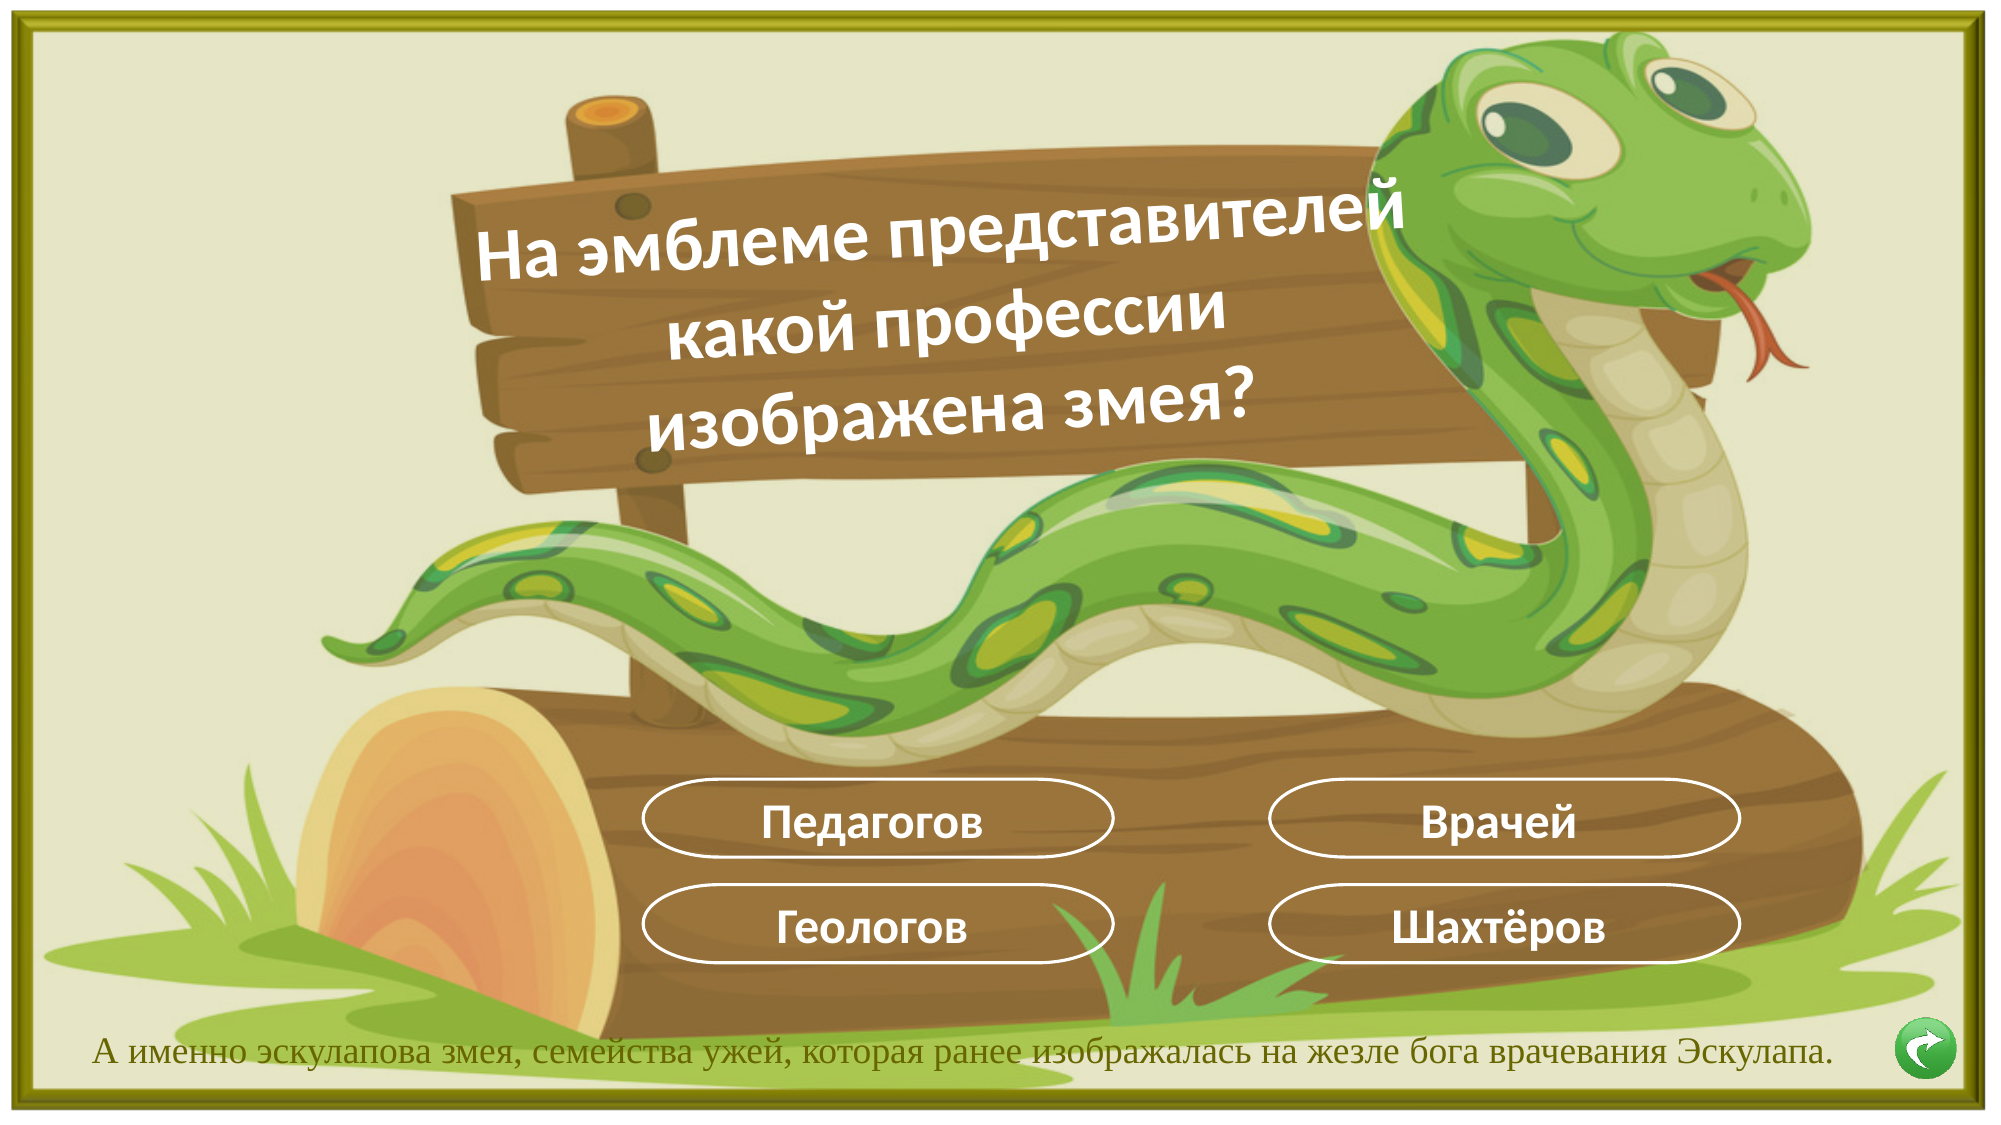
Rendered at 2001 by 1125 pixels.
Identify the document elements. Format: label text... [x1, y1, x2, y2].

text_box Геологов [642, 883, 1115, 964]
text_box А именно эскулапова змея, семейства ужей, которая ранее изображалась на жезле бога врачевания Эскулапа. [33, 1018, 1893, 1079]
text_box Шахтёров [1268, 883, 1741, 964]
text_box На эмблеме представителей какой профессии изображена змея? [452, 143, 1441, 485]
text_box Врачей [1268, 778, 1741, 859]
text_box Педагогов [642, 778, 1115, 859]
picture [0, 0, 2001, 1125]
